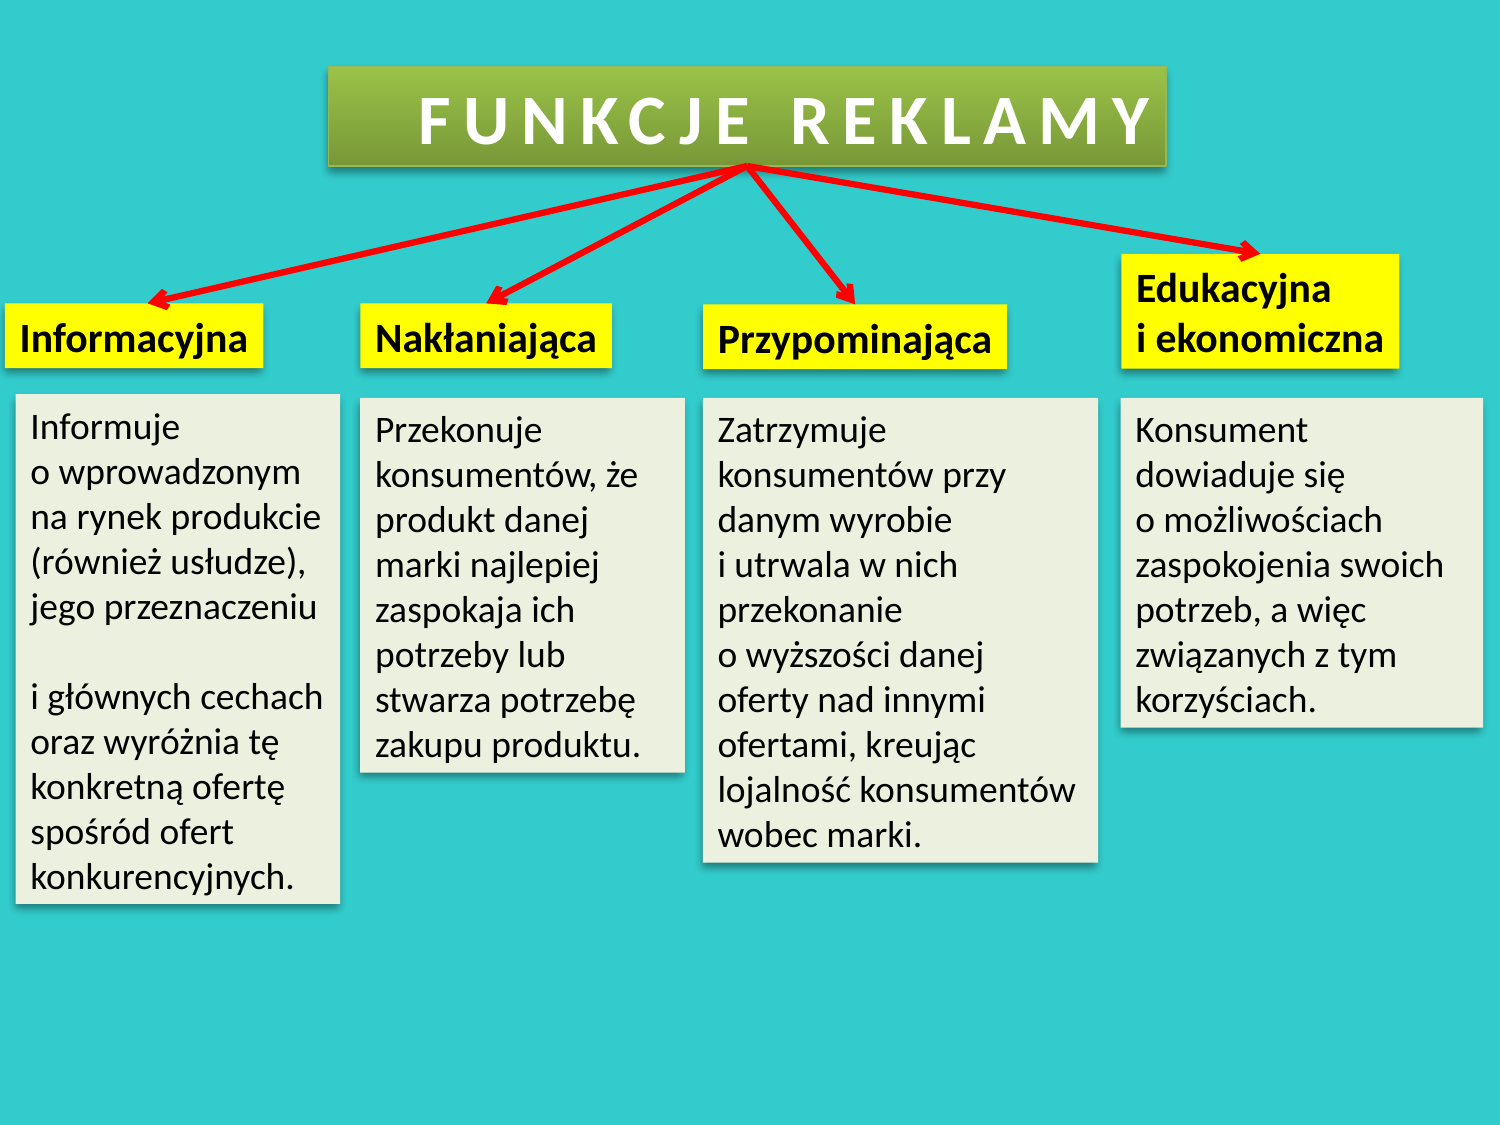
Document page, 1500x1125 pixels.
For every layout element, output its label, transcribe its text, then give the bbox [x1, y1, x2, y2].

text_box Edukacyjna i ekonomiczna [1121, 253, 1400, 369]
text_box Nakłaniająca [360, 313, 612, 369]
text_box Informacyjna [4, 303, 264, 369]
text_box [747, 167, 1261, 255]
text_box FUNKCJE REKLAMY [328, 66, 1167, 165]
text_box Przekonuje konsumentów, że produkt danej marki najlepiej zaspokaja ich potrzeby lub stwarza potrzebę zakupu produktu. [360, 397, 685, 773]
text_box Zatrzymuje konsumentów przy danym wyrobie i utrwala w nich przekonanie o wyższości danej oferty nad innymi ofertami, kreując lojalność konsumentów wobec marki. [702, 397, 1099, 863]
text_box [485, 167, 743, 304]
text_box Przypominająca [703, 304, 1008, 370]
text_box Konsument dowiaduje się o możliwościach zaspokojenia swoich potrzeb, a więc związanych z tym korzyściach. [1120, 397, 1484, 728]
text_box Informuje o wprowadzonym na rynek produkcie (również usłudze), jego przeznaczeniu i głównych cechach oraz wyróżnia tę konkretną ofertę spośród ofert konkurencyjnych. [15, 394, 341, 904]
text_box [747, 261, 856, 305]
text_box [147, 167, 483, 304]
